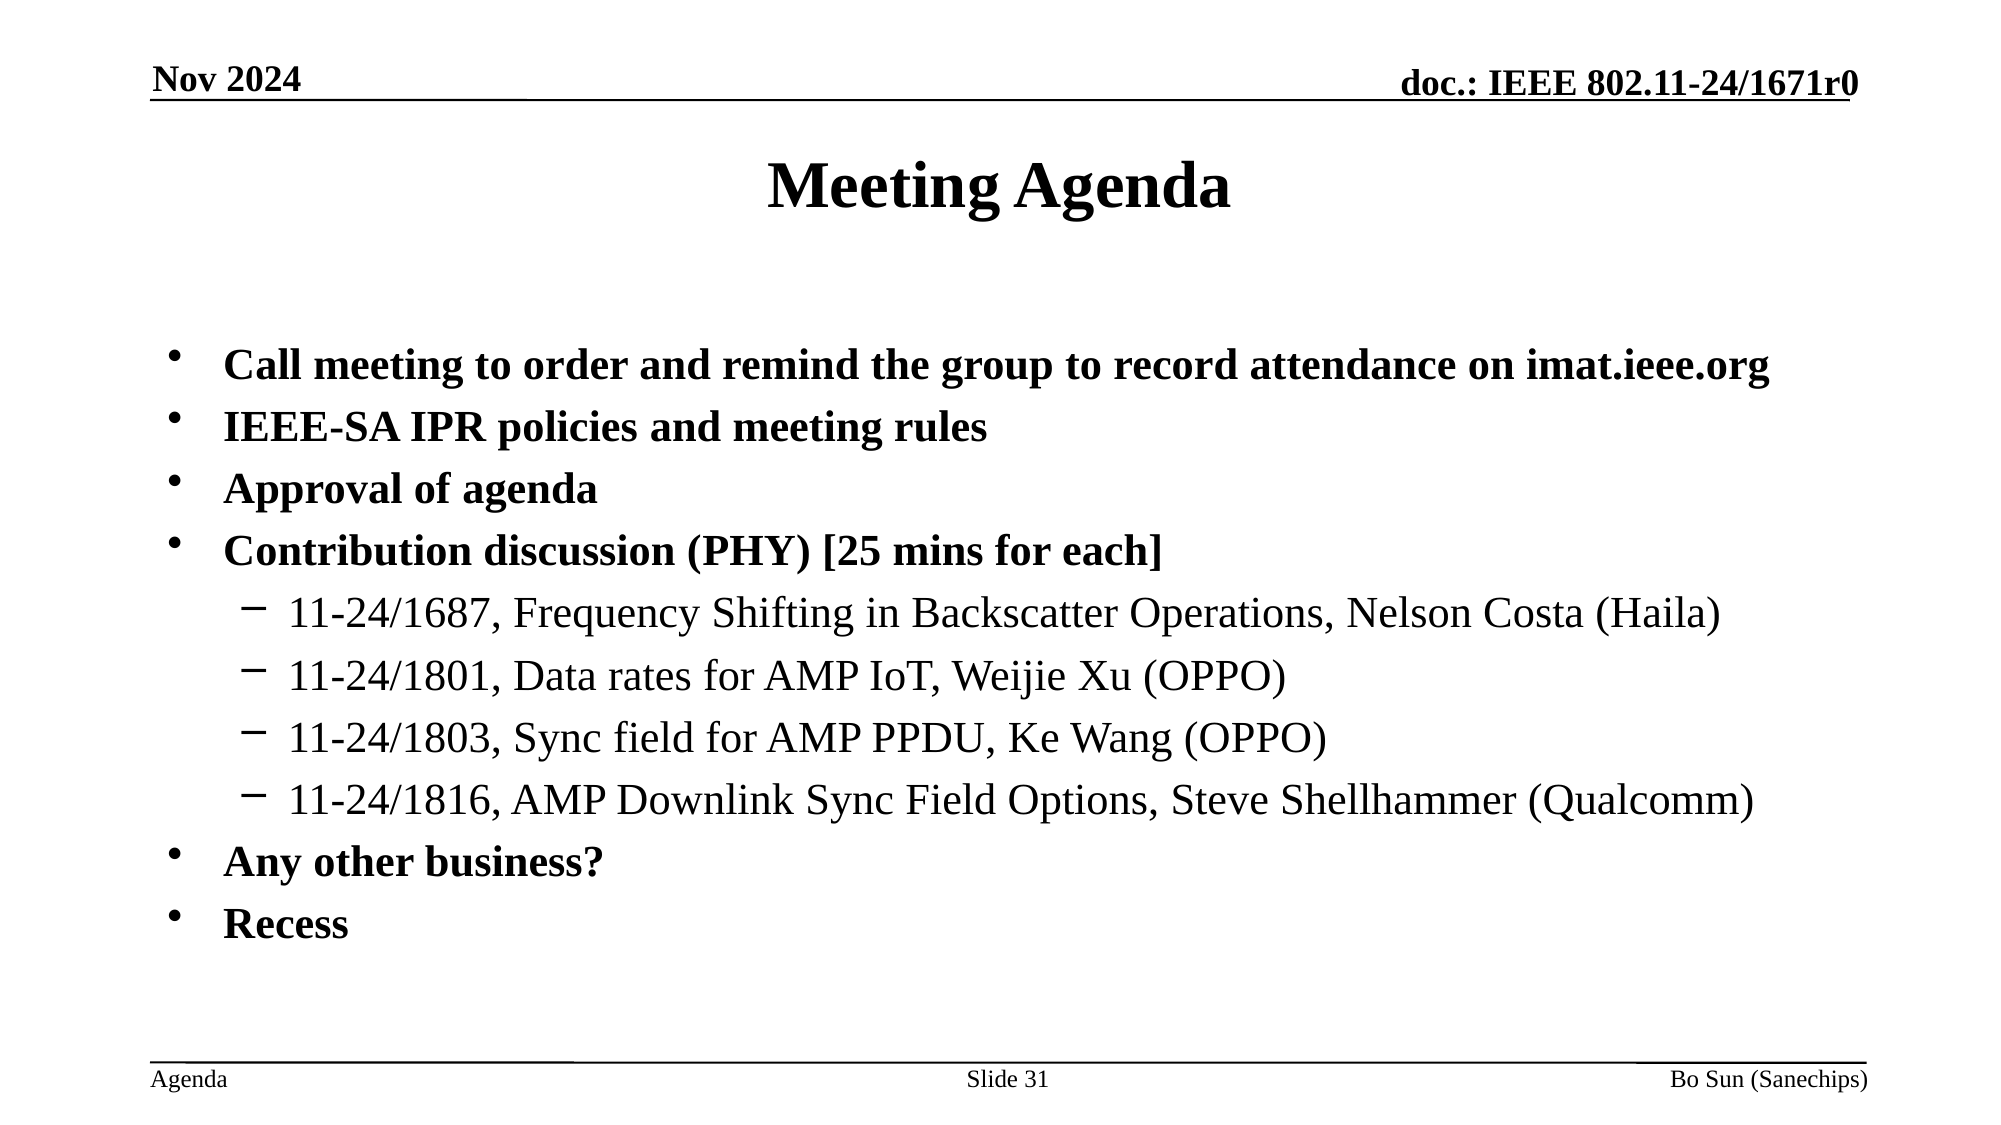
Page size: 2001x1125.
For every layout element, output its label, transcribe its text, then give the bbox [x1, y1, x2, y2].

footer Bo Sun (Sanechips) [1171, 1061, 1869, 1093]
text_box Meeting Agenda [362, 99, 1638, 262]
slide_number Slide [949, 1061, 1067, 1123]
text_box Call meeting to order and remind the group to record attendance on imat.ieee.org IEEE-SA IPR policies and meeting rules Approval of agenda Contribution discussion (PHY) [25 mins for each] 11-24/1687, Frequency Shifting in Backscatter Operations, Nelson Costa (Haila) 11-24/1801, Data rates for AMP IoT, Weijie Xu (OPPO) 11-24/1803, Sync field for AMP PPDU, Ke Wang (OPPO) 11-24/1816, AMP Downlink Sync Field Options, Steve Shellhammer (Qualcomm) Any other business? Recess [152, 327, 1855, 1038]
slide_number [152, 54, 563, 100]
